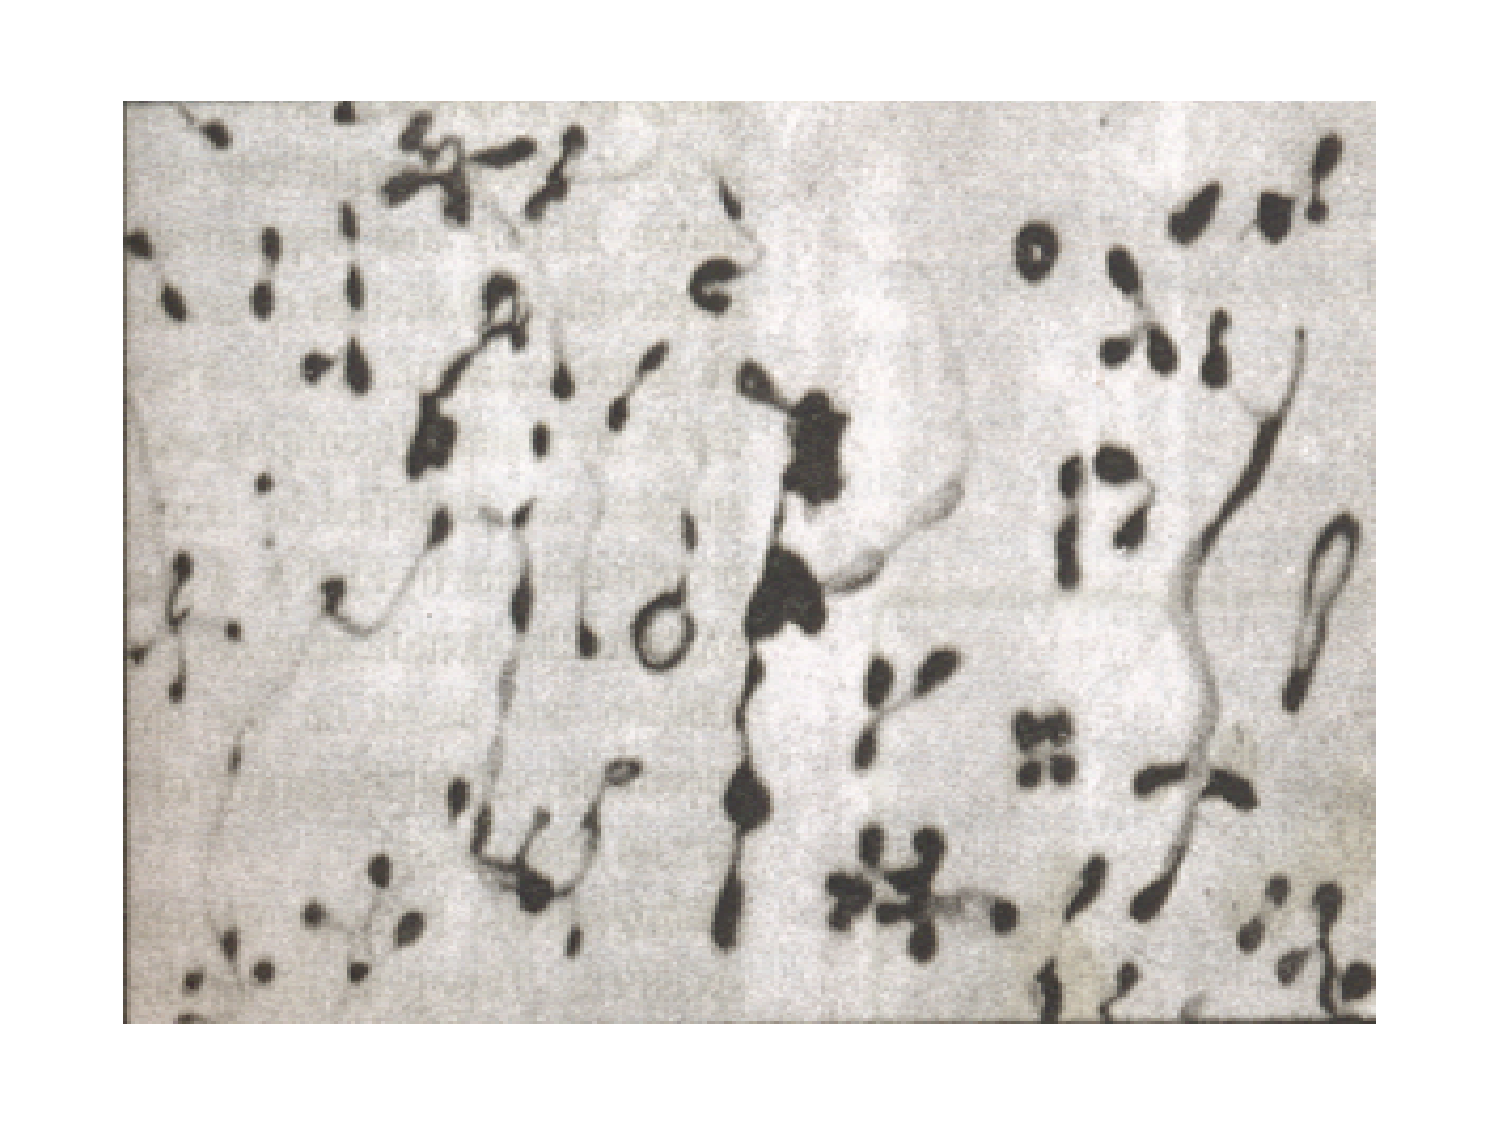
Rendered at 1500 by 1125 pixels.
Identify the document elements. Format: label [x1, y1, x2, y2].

list [123, 101, 1377, 1024]
